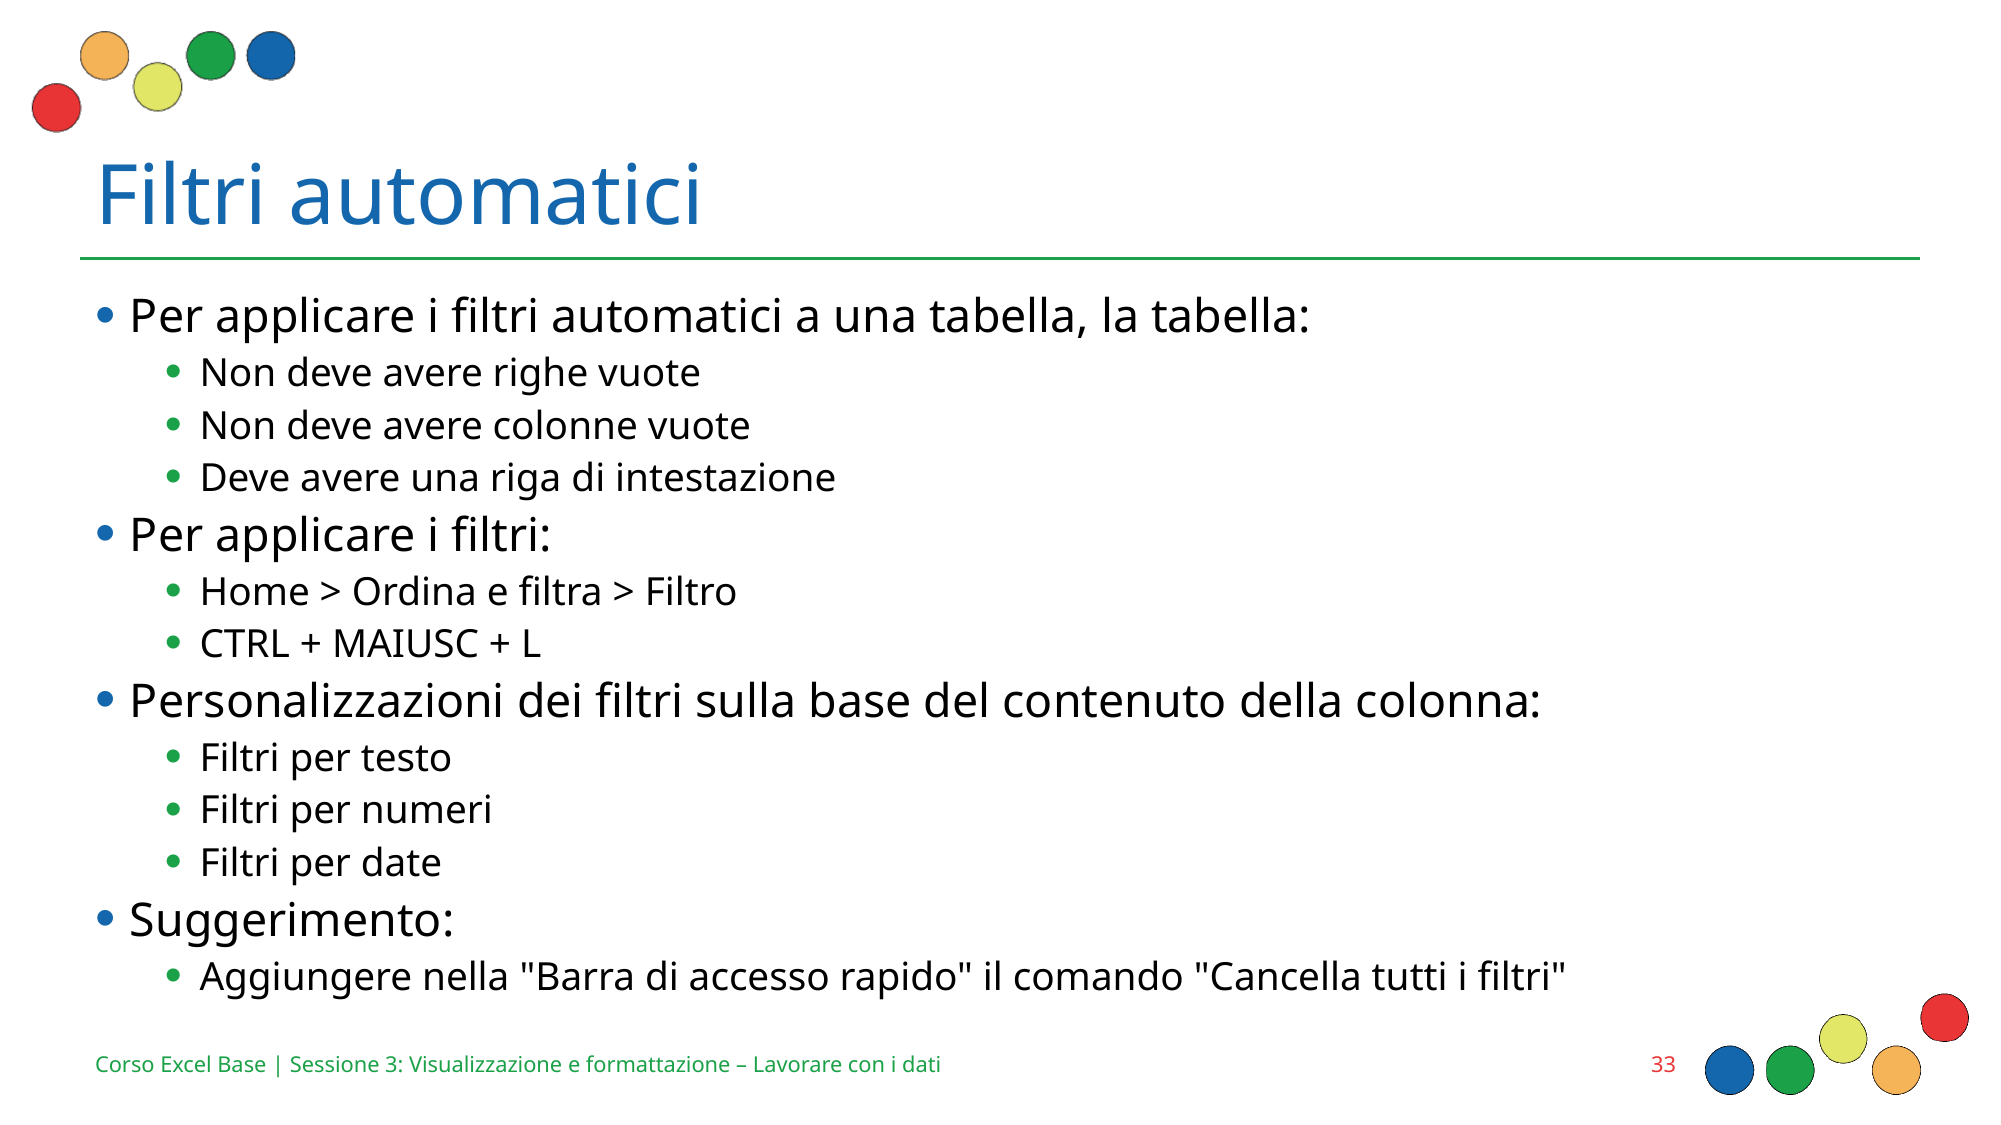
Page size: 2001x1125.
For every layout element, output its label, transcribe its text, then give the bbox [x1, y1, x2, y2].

slide_number 33 [1583, 1035, 1692, 1096]
picture [29, 30, 295, 135]
footer Corso Excel Base | Sessione 3: Visualizzazione e formattazione – Lavorare con i dati [80, 1035, 1571, 1096]
list Per applicare i filtri automatici a una tabella, la tabella: Non deve avere righe vuote Non deve avere colonne vuote Deve avere una riga di intestazione Per applicare i filtri: Home > Ordina e filtra > Filtro CTRL + MAIUSC + L Personalizzazioni dei filtri sulla base del contenuto della colonna: Filtri per testo Filtri per numeri Filtri per date Suggerimento: Aggiungere nella "Barra di accesso rapido" il comando "Cancella tutti i filtri" [80, 278, 1920, 1011]
picture [1704, 990, 1971, 1096]
title Filtri automatici [80, 123, 1920, 259]
